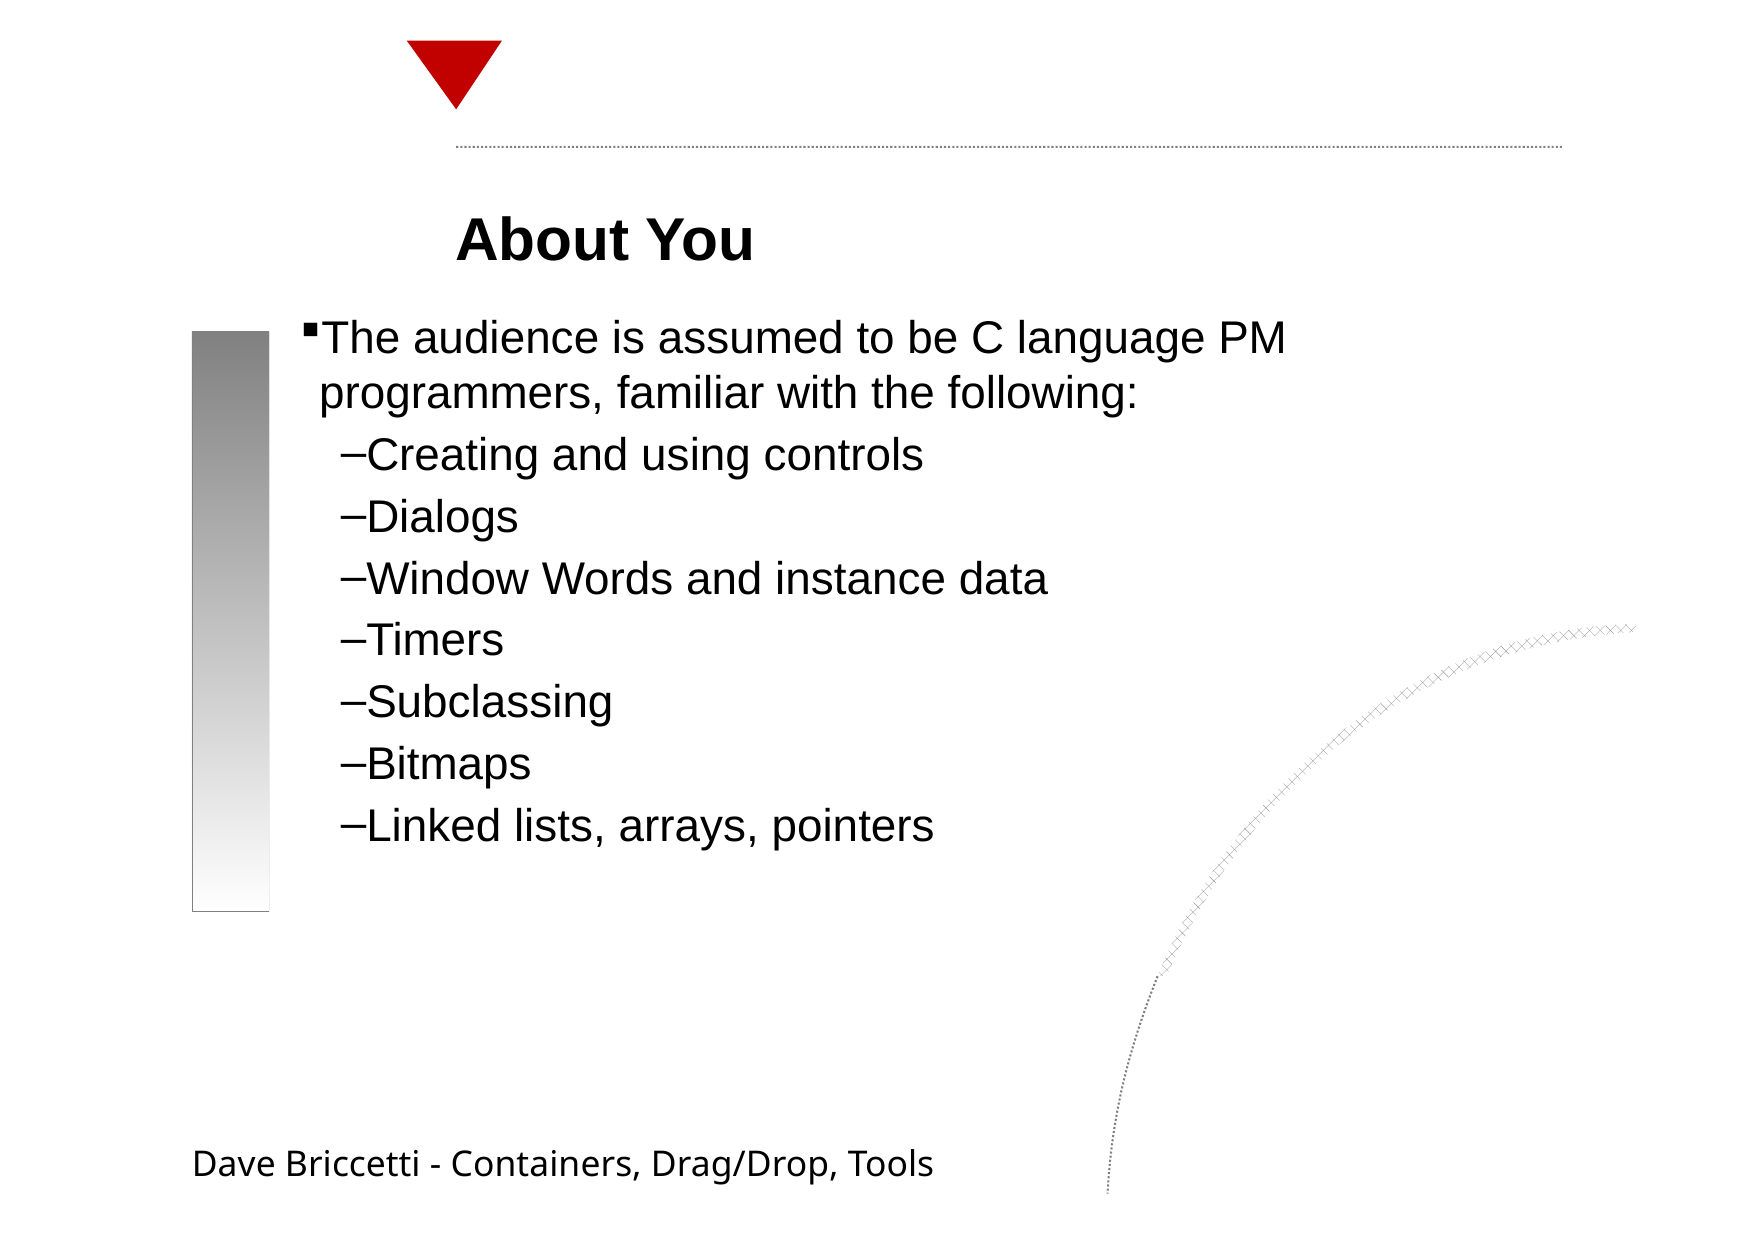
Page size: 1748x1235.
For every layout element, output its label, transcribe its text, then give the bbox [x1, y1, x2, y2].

text_box [191, 331, 270, 912]
text_box [406, 40, 503, 110]
text_box [1112, 976, 1158, 1141]
text_box [1561, 624, 1636, 642]
text_box The audience is assumed to be C language PM programmers, familiar with the following: Creating and using controls Dialogs Window Words and instance data Timers Subclassing Bitmaps Linked lists, arrays, pointers [300, 307, 1561, 851]
text_box [1157, 851, 1239, 977]
text_box Dave Briccetti - Containers, Drag/Drop, Tools [191, 1141, 1505, 1184]
text_box About You [455, 200, 1568, 273]
